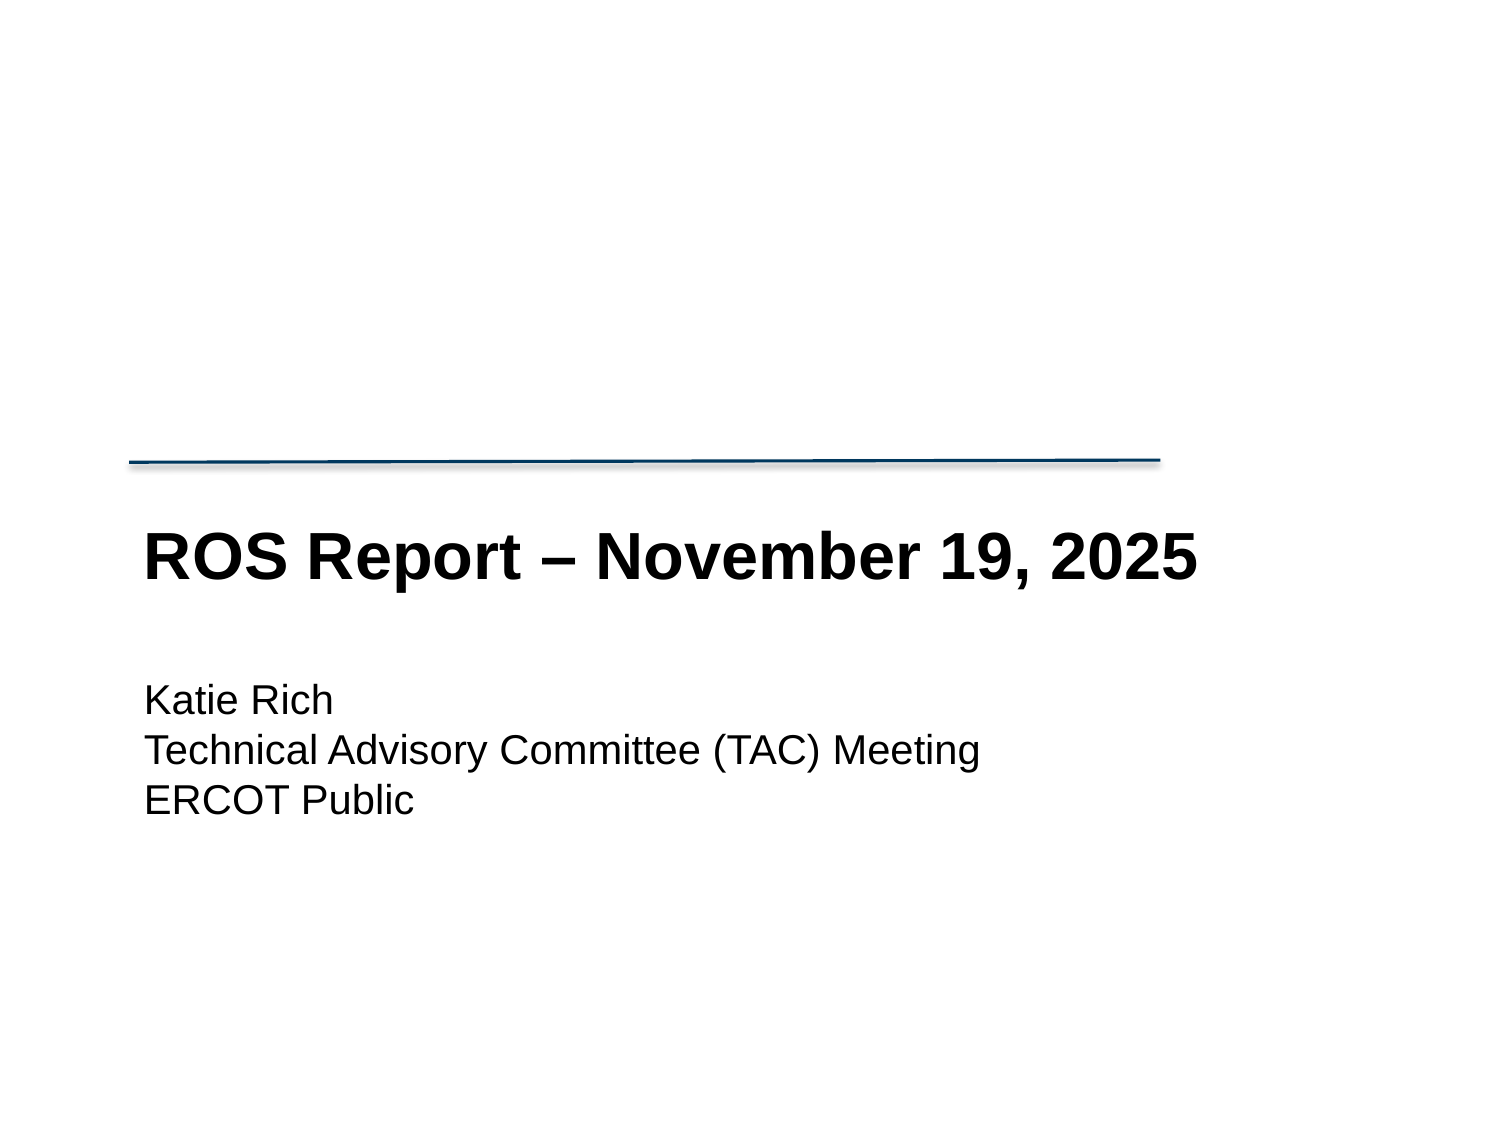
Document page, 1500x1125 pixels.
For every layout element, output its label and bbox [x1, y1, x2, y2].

text_box [128, 459, 1367, 845]
